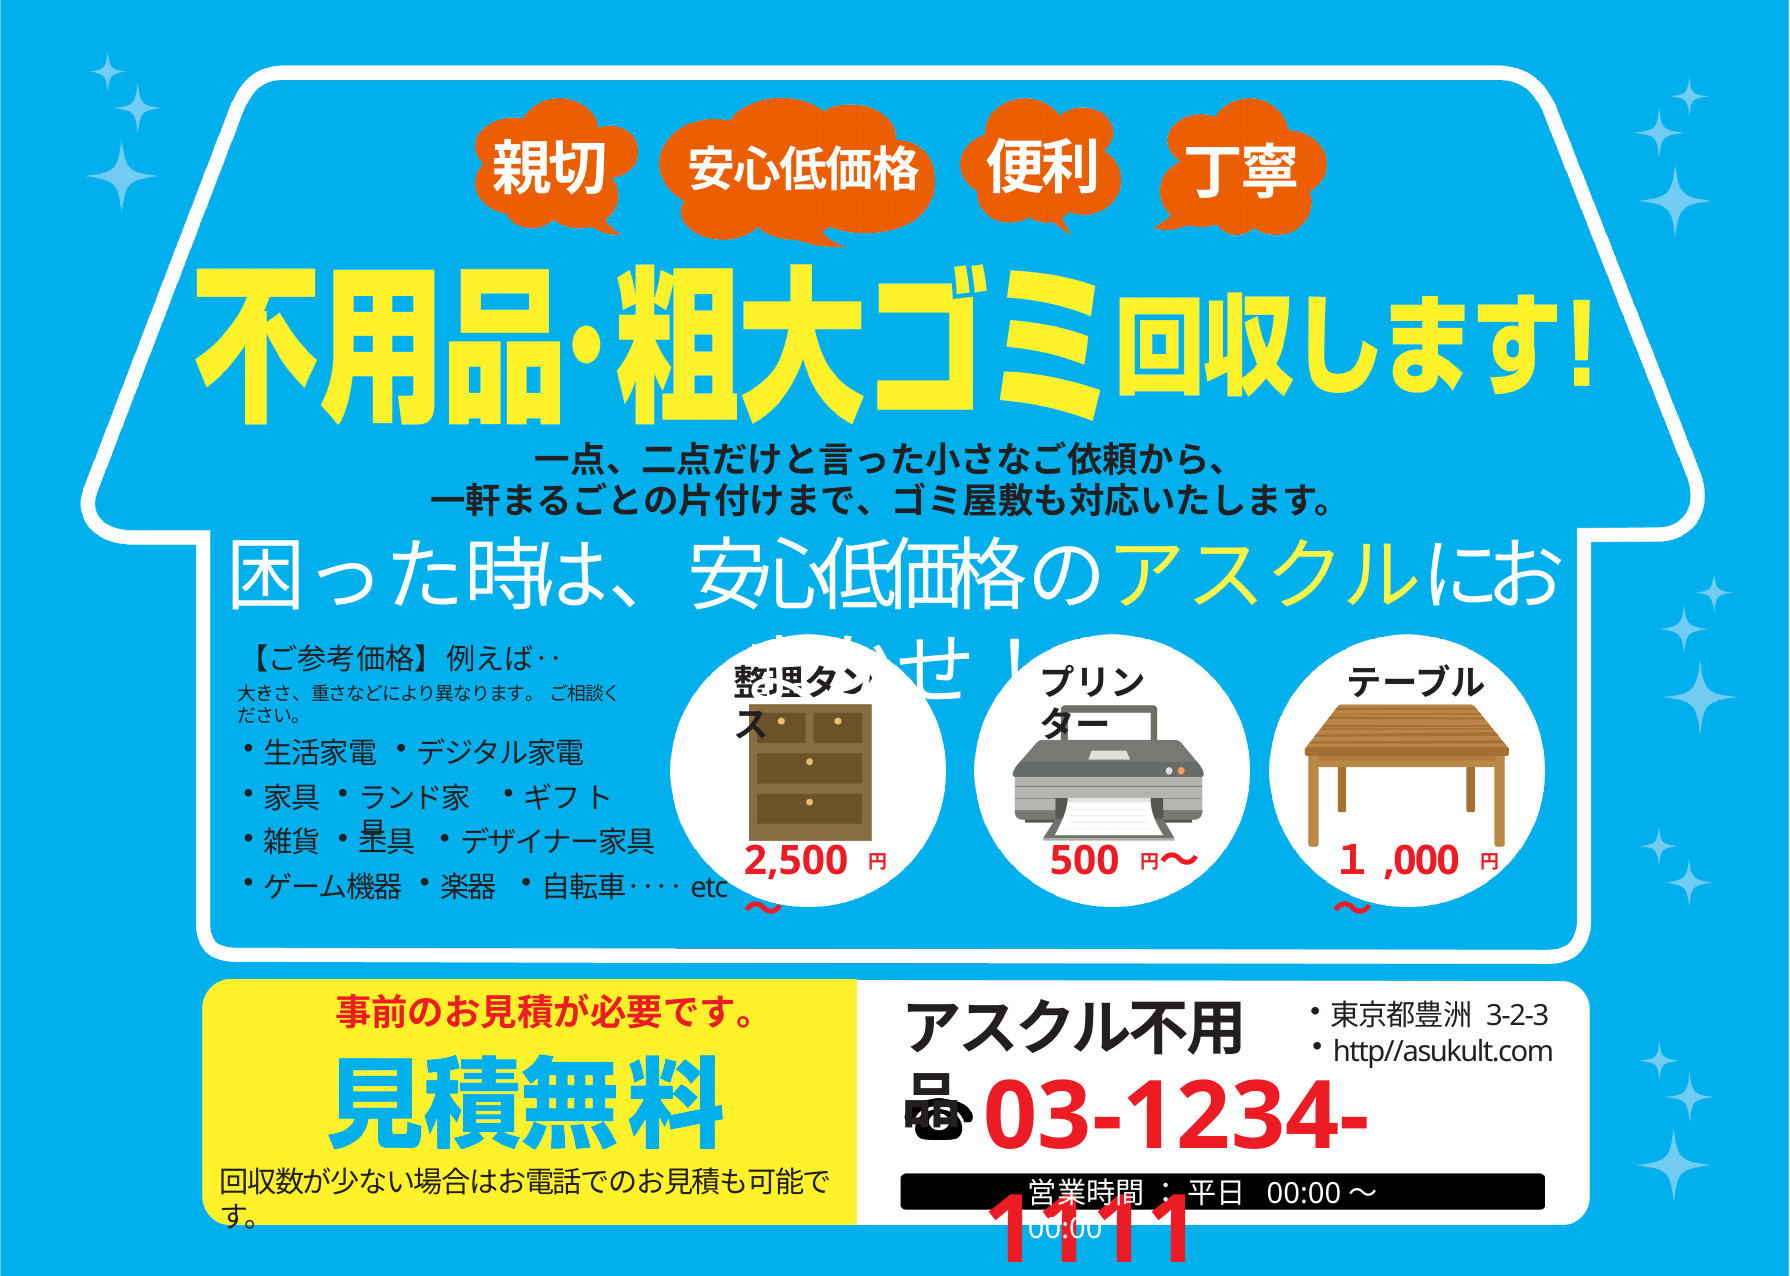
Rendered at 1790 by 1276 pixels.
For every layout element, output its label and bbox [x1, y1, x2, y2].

picture [1647, 172, 1703, 229]
picture [95, 58, 120, 85]
picture [1702, 581, 1727, 604]
picture [1645, 1048, 1674, 1074]
picture [1674, 1079, 1705, 1115]
picture [1672, 667, 1729, 727]
picture [93, 146, 150, 206]
picture [1641, 116, 1677, 149]
picture [81, 66, 1704, 963]
picture [1644, 1136, 1702, 1193]
picture [203, 980, 1589, 1261]
picture [122, 89, 153, 127]
picture [1676, 84, 1702, 109]
picture [1647, 835, 1670, 857]
picture [1668, 614, 1700, 645]
picture [1672, 867, 1706, 899]
